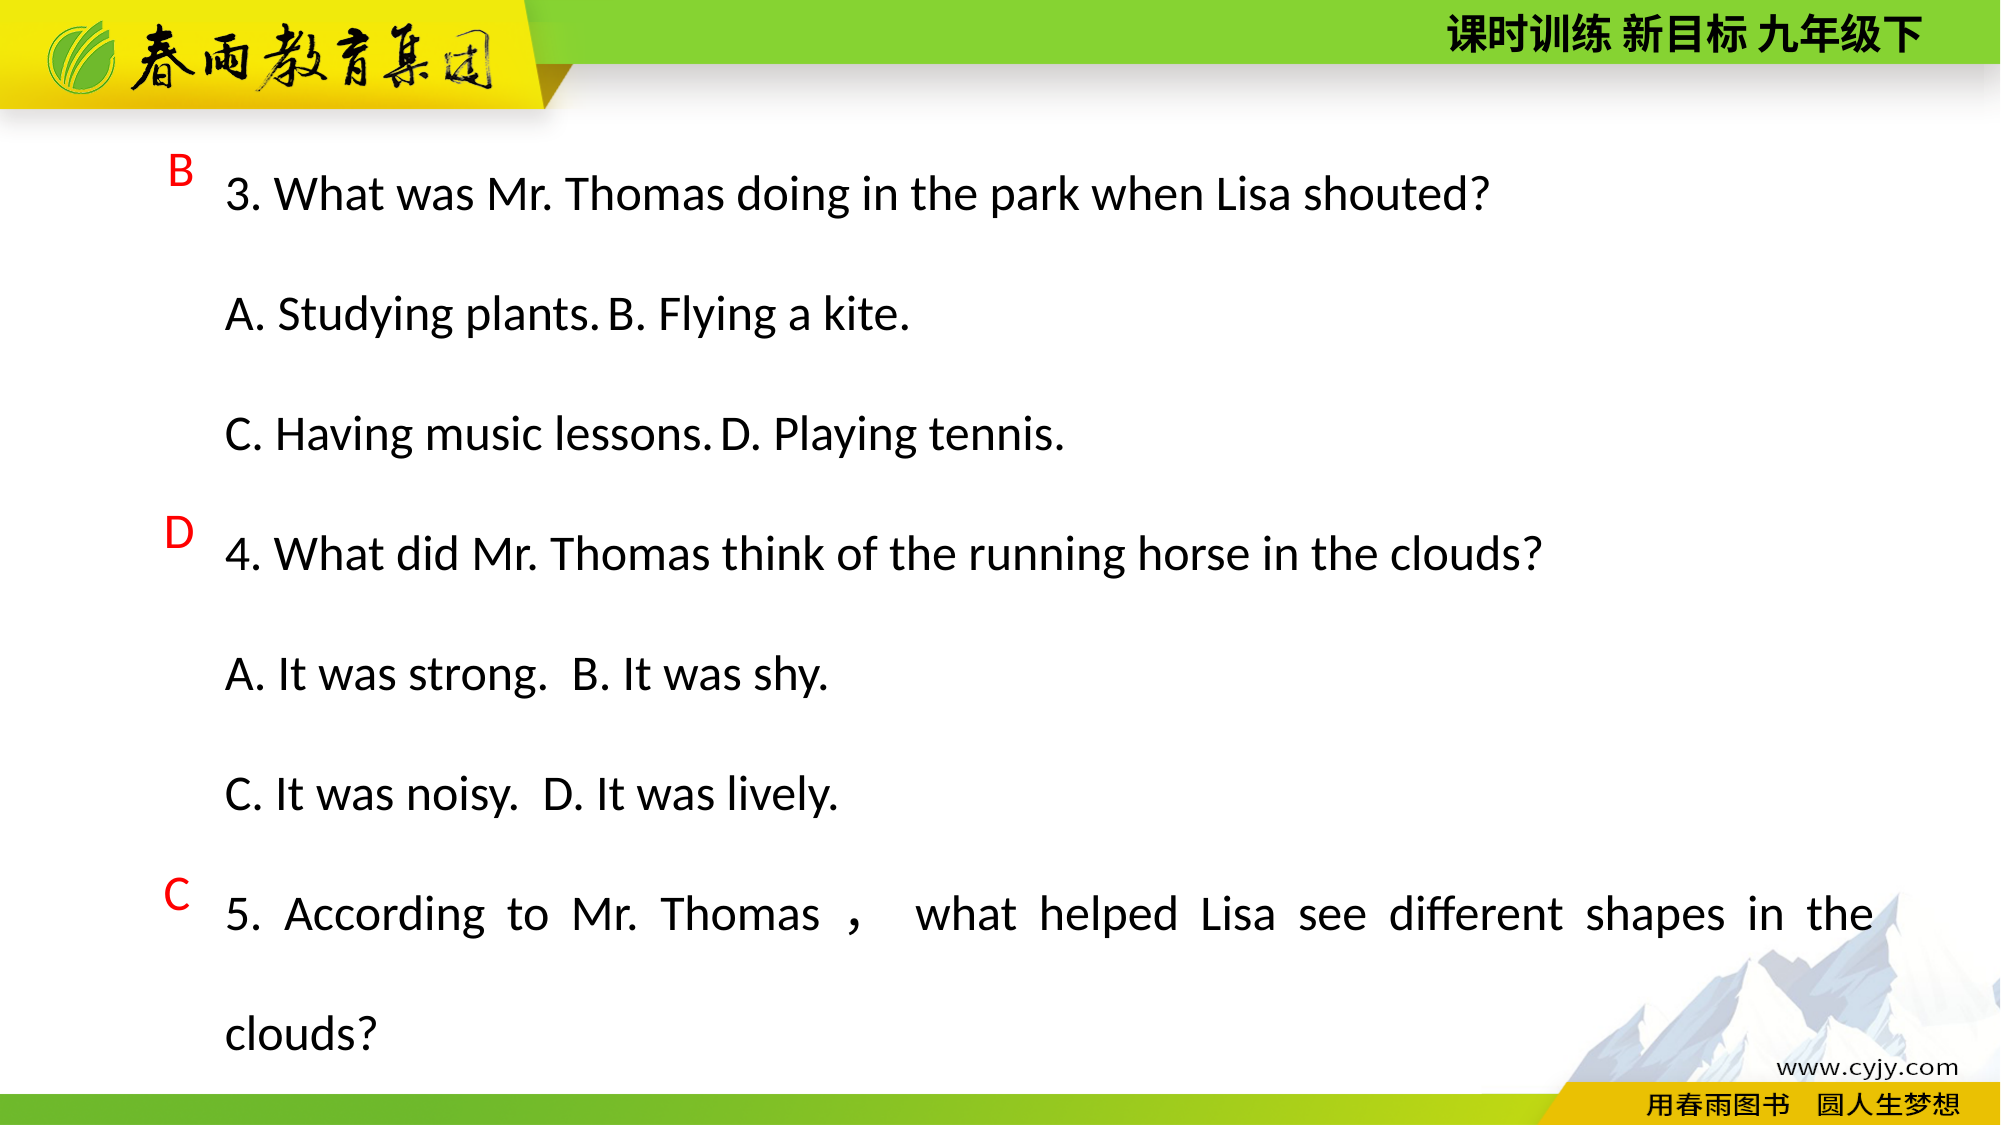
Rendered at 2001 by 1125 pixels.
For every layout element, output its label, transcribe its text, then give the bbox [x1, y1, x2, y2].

text_box 3. What was Mr. Thomas doing in the park when Lisa shouted? A. Studying plants. B. Flying a kite. C. Having music lessons. D. Playing tennis. 4. What did Mr. Thomas think of the running horse in the clouds? A. It was strong. B. It was shy. C. It was noisy. D. It was lively. 5. According to Mr. Thomas，what helped Lisa see different shapes in the clouds? A. Tradition. B. Silence. C. Imagination. D. Environment. [209, 93, 1890, 1125]
text_box B [152, 129, 210, 204]
text_box C [137, 852, 206, 928]
picture [0, 0, 2001, 1125]
text_box D [137, 491, 210, 566]
